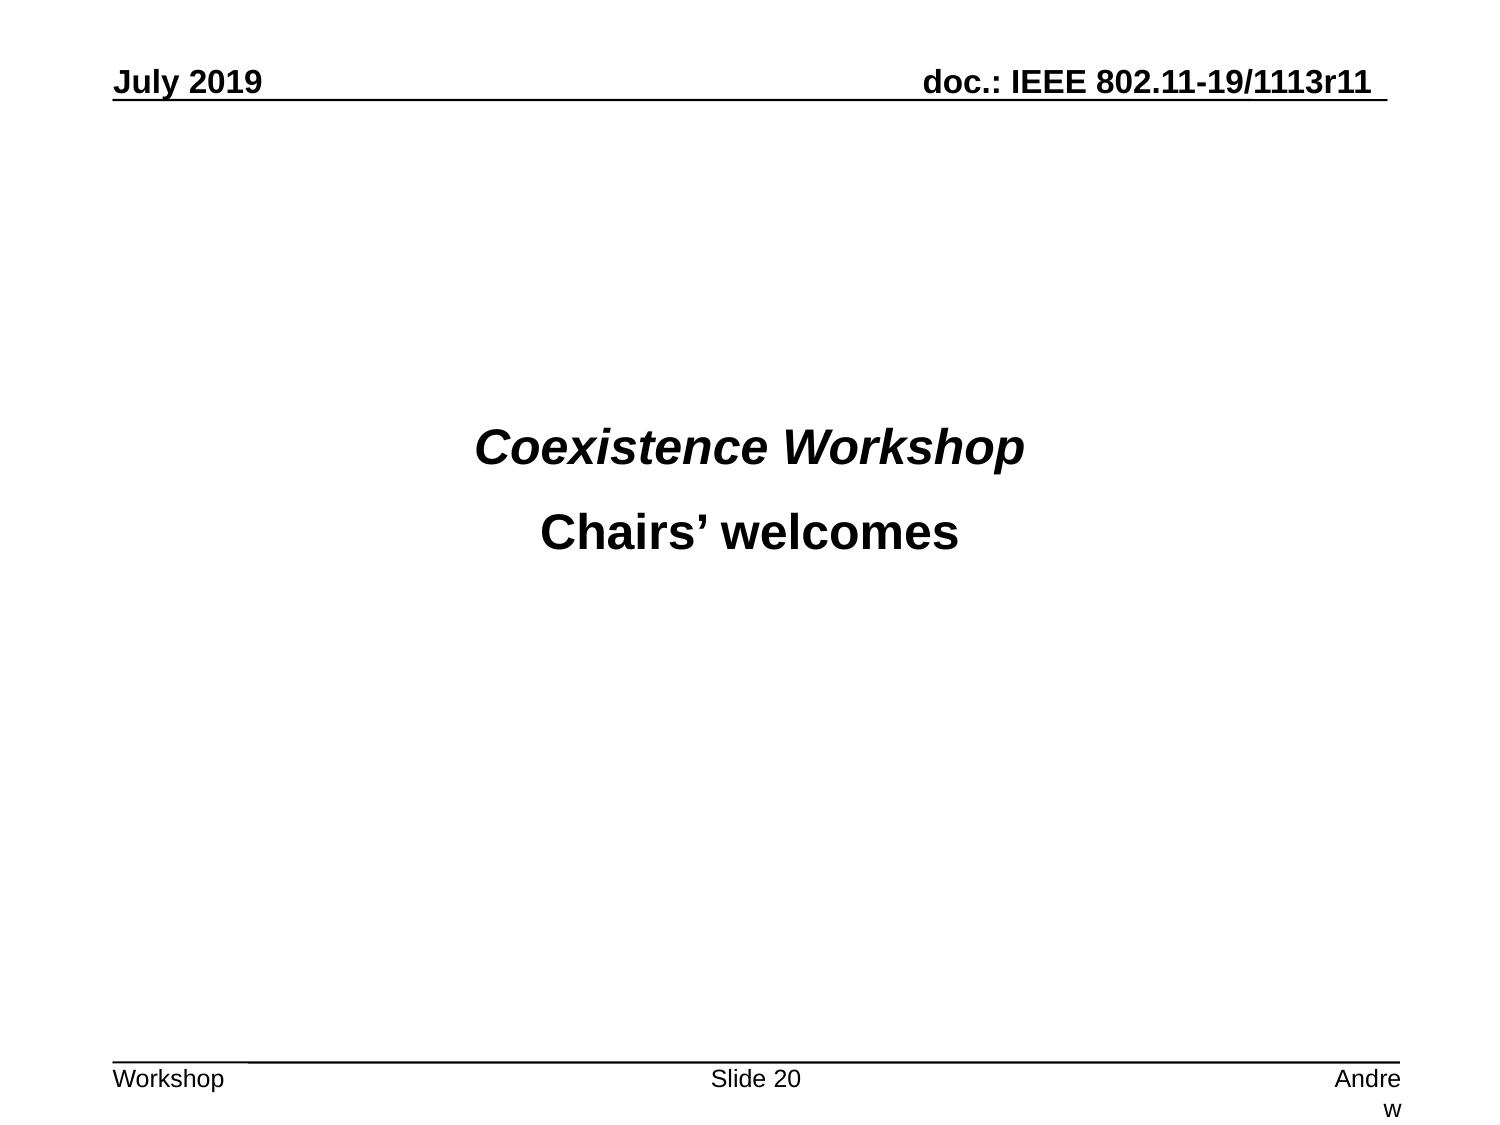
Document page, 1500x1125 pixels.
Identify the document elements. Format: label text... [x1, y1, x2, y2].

slide_number Slide 20 [709, 1061, 803, 1093]
list Coexistence Workshop Chairs’ welcomes [112, 324, 1388, 650]
footer Andrew Myles, Cisco [1320, 1061, 1402, 1093]
